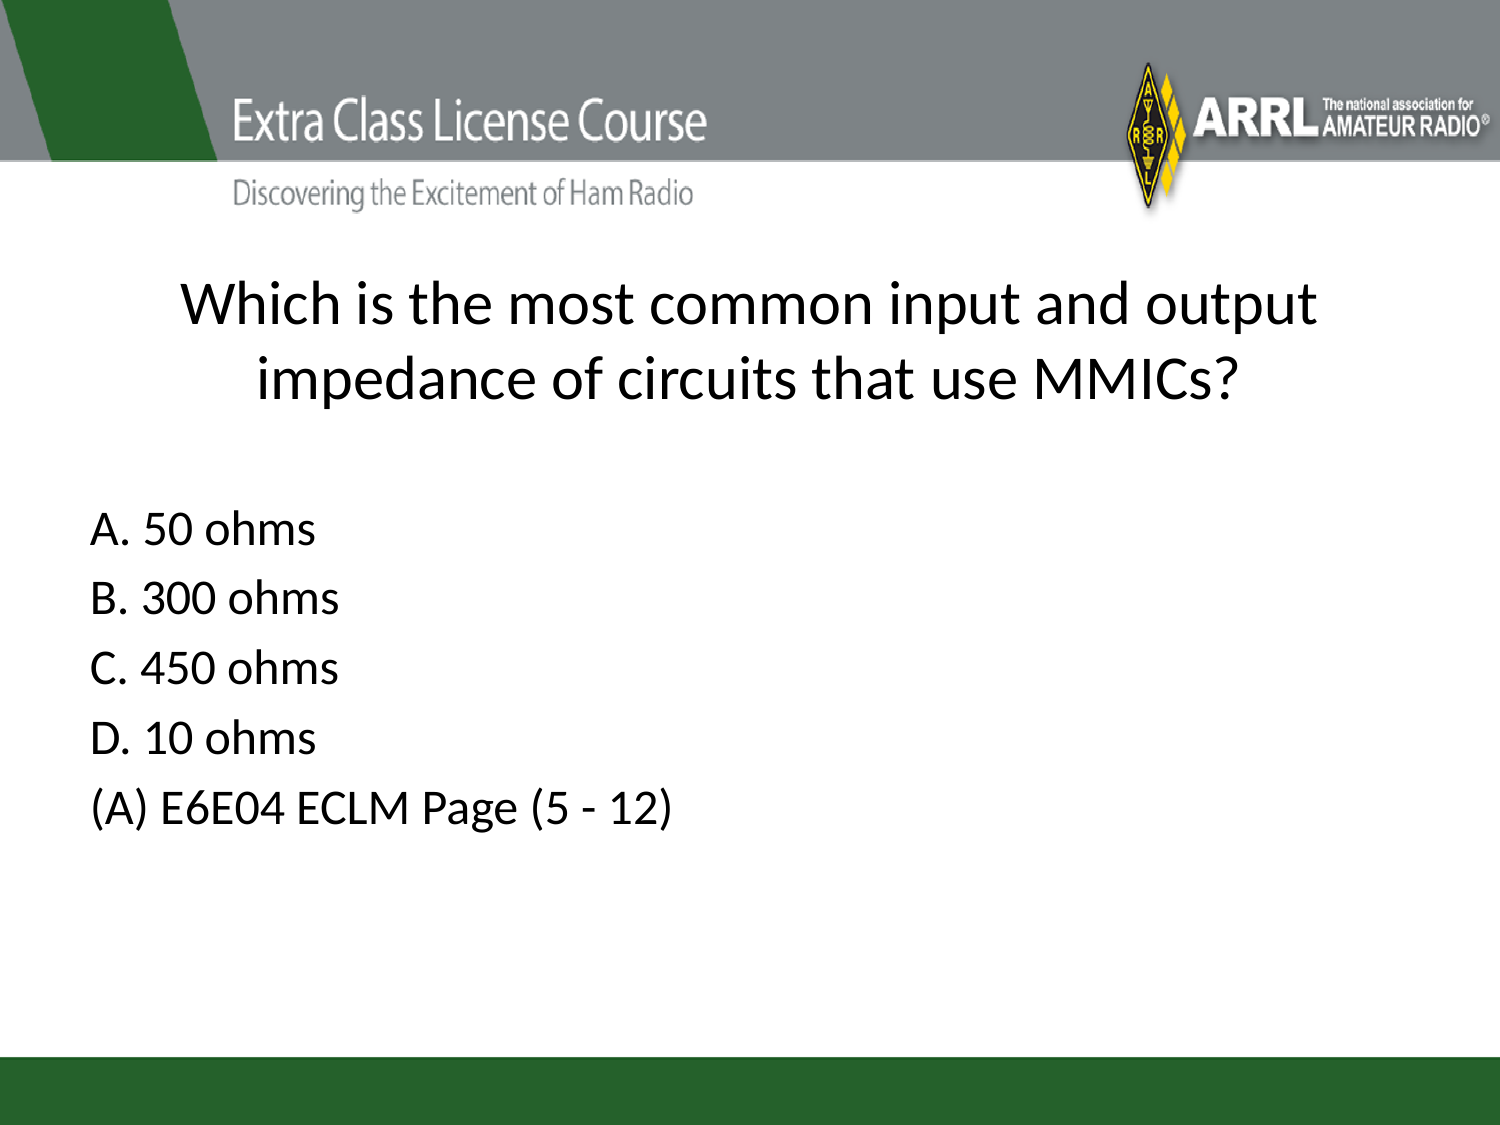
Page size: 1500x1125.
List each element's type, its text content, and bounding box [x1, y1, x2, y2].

picture [0, 0, 1500, 1125]
list A. 50 ohms B. 300 ohms C. 450 ohms D. 10 ohms (A) E6E04 ECLM Page (5 - 12) [75, 487, 1425, 1005]
title Which is the most common input and output impedance of circuits that use MMICs? [75, 254, 1425, 435]
